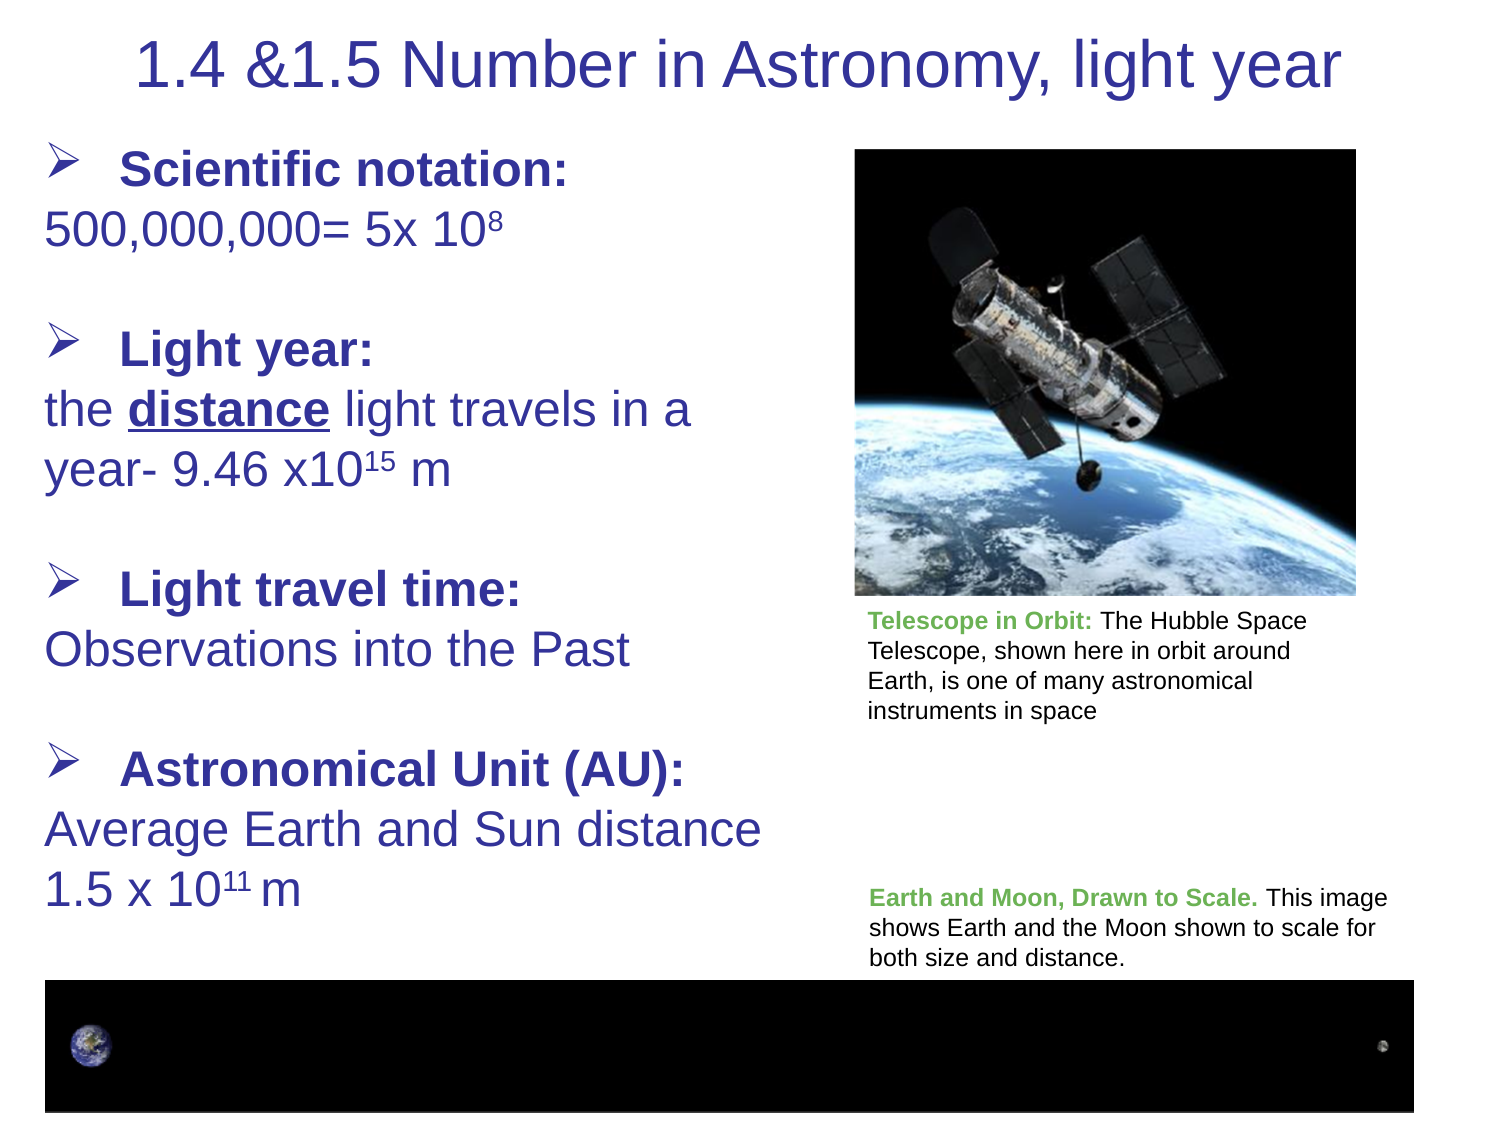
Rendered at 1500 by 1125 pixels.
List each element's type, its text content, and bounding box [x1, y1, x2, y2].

text_box Earth and Moon, Drawn to Scale. This image shows Earth and the Moon shown to scale for both size and distance. [854, 873, 1413, 979]
picture [45, 980, 1414, 1113]
picture [853, 149, 1356, 596]
text_box Scientific notation: 500,000,000= 5x 108 Light year: the distance light travels in a year- 9.46 x1015 m Light travel time: Observations into the Past Astronomical Unit (AU): Average Earth and Sun distance 1.5 x 1011 m [29, 128, 779, 1054]
text_box Telescope in Orbit: The Hubble Space Telescope, shown here in orbit around Earth, is one of many astronomical instruments in space [852, 597, 1367, 732]
text_box 1.4 &1.5 Number in Astronomy, light year [29, 13, 1467, 109]
